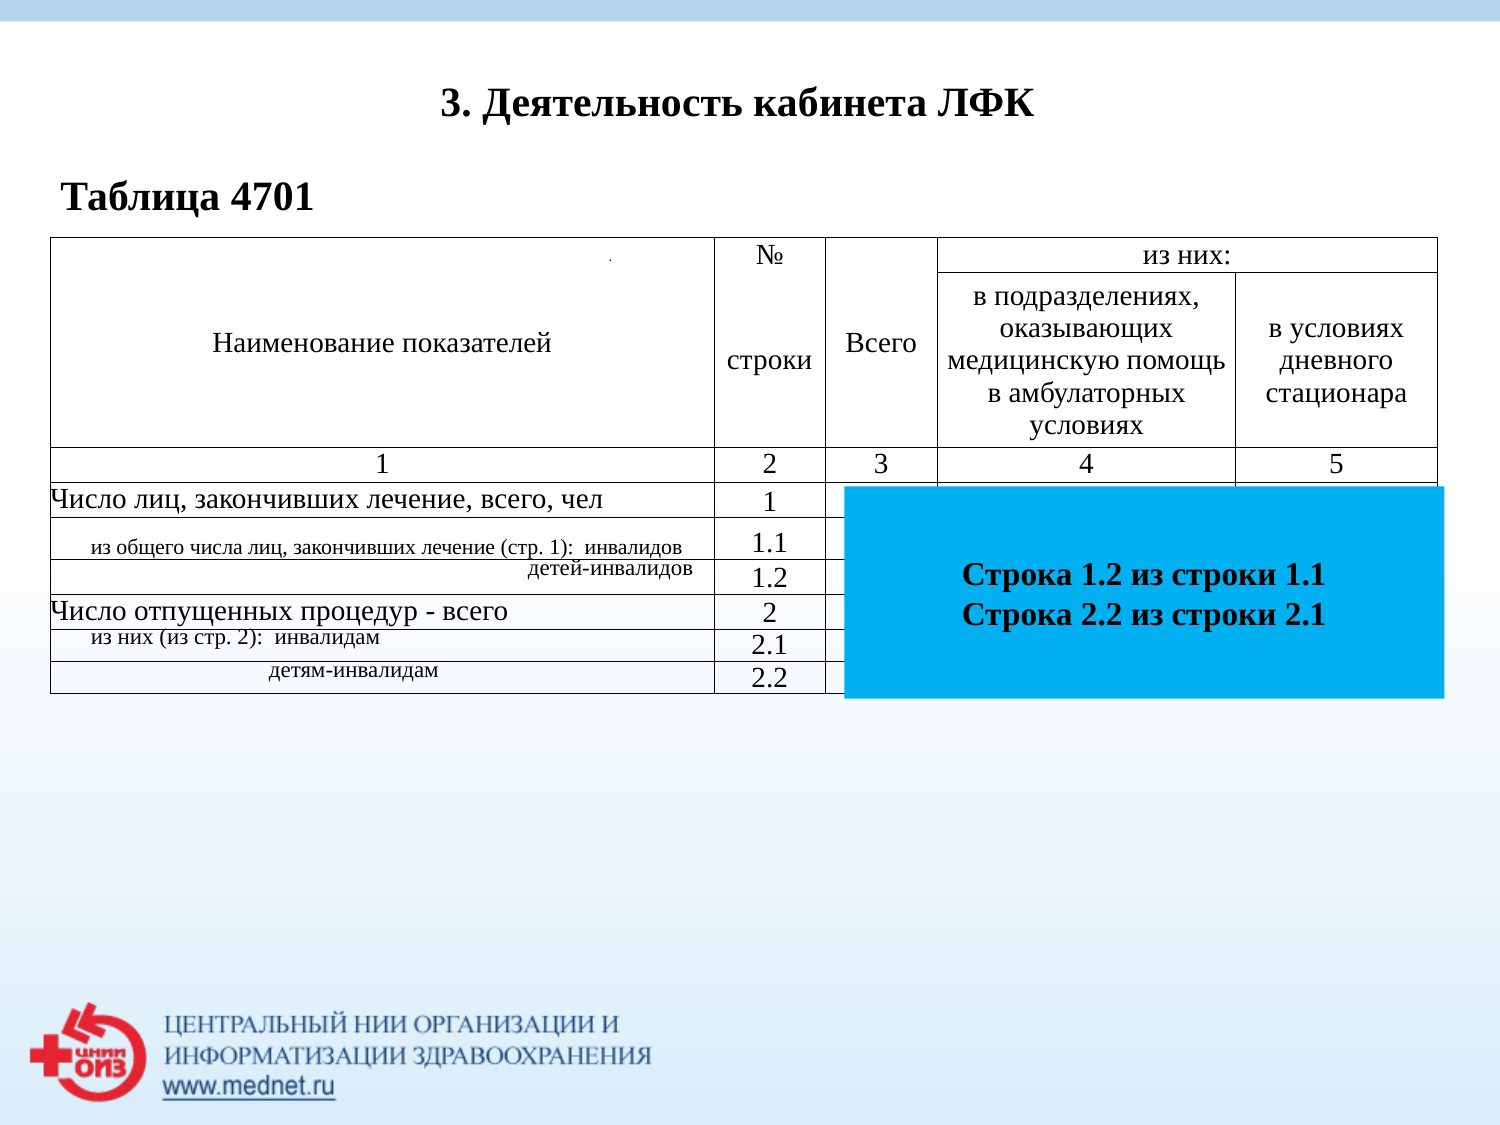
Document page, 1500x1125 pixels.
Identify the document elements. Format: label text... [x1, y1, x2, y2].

table_cell Число отпущенных процедур - всего [51, 595, 714, 629]
table_cell Число лиц, закончивших лечение, всего, чел [51, 483, 714, 517]
table_cell 2 [715, 595, 825, 629]
table_cell 5 [1236, 448, 1437, 482]
table_cell строки [715, 272, 825, 447]
table_cell [826, 483, 937, 517]
table_header из них: [938, 238, 1437, 272]
table_cell 2 [715, 448, 825, 482]
table_cell 4 [938, 448, 1235, 482]
table_cell [826, 630, 844, 661]
picture [0, 0, 1500, 1125]
table_cell из них (из стр. 2): инвалидам [51, 630, 714, 661]
table_header Всего [826, 238, 937, 447]
table_cell 3 [826, 448, 937, 482]
table_cell 1 [715, 483, 825, 517]
table_cell [826, 595, 844, 629]
table_cell 1.2 [715, 560, 825, 594]
table_cell 2.2 [715, 662, 825, 693]
table_cell 1.1 [715, 518, 825, 559]
table_cell в условиях дневного стационара [1236, 273, 1437, 447]
table_cell из общего числа лиц, закончивших лечение (стр. 1): инвалидов [51, 518, 714, 559]
table_cell детям-инвалидам [51, 662, 714, 693]
table_header Наименование показателей [51, 238, 714, 447]
table_cell в подразделениях, оказывающих медицинскую помощь в амбулаторных условиях [938, 273, 1235, 447]
table_cell детей-инвалидов [51, 560, 714, 594]
table_cell [826, 518, 844, 559]
text_box 3. Деятельность кабинета ЛФК [37, 62, 1438, 138]
title Таблица 4701 [37, 162, 349, 225]
table_cell [826, 560, 844, 594]
table_cell 2.1 [715, 630, 825, 661]
table_cell 1 [51, 448, 714, 482]
text_box Строка 1.2 из строки 1.1 Строка 2.2 из строки 2.1 [844, 486, 1445, 699]
table_cell [826, 662, 844, 693]
table_header № [715, 238, 825, 272]
